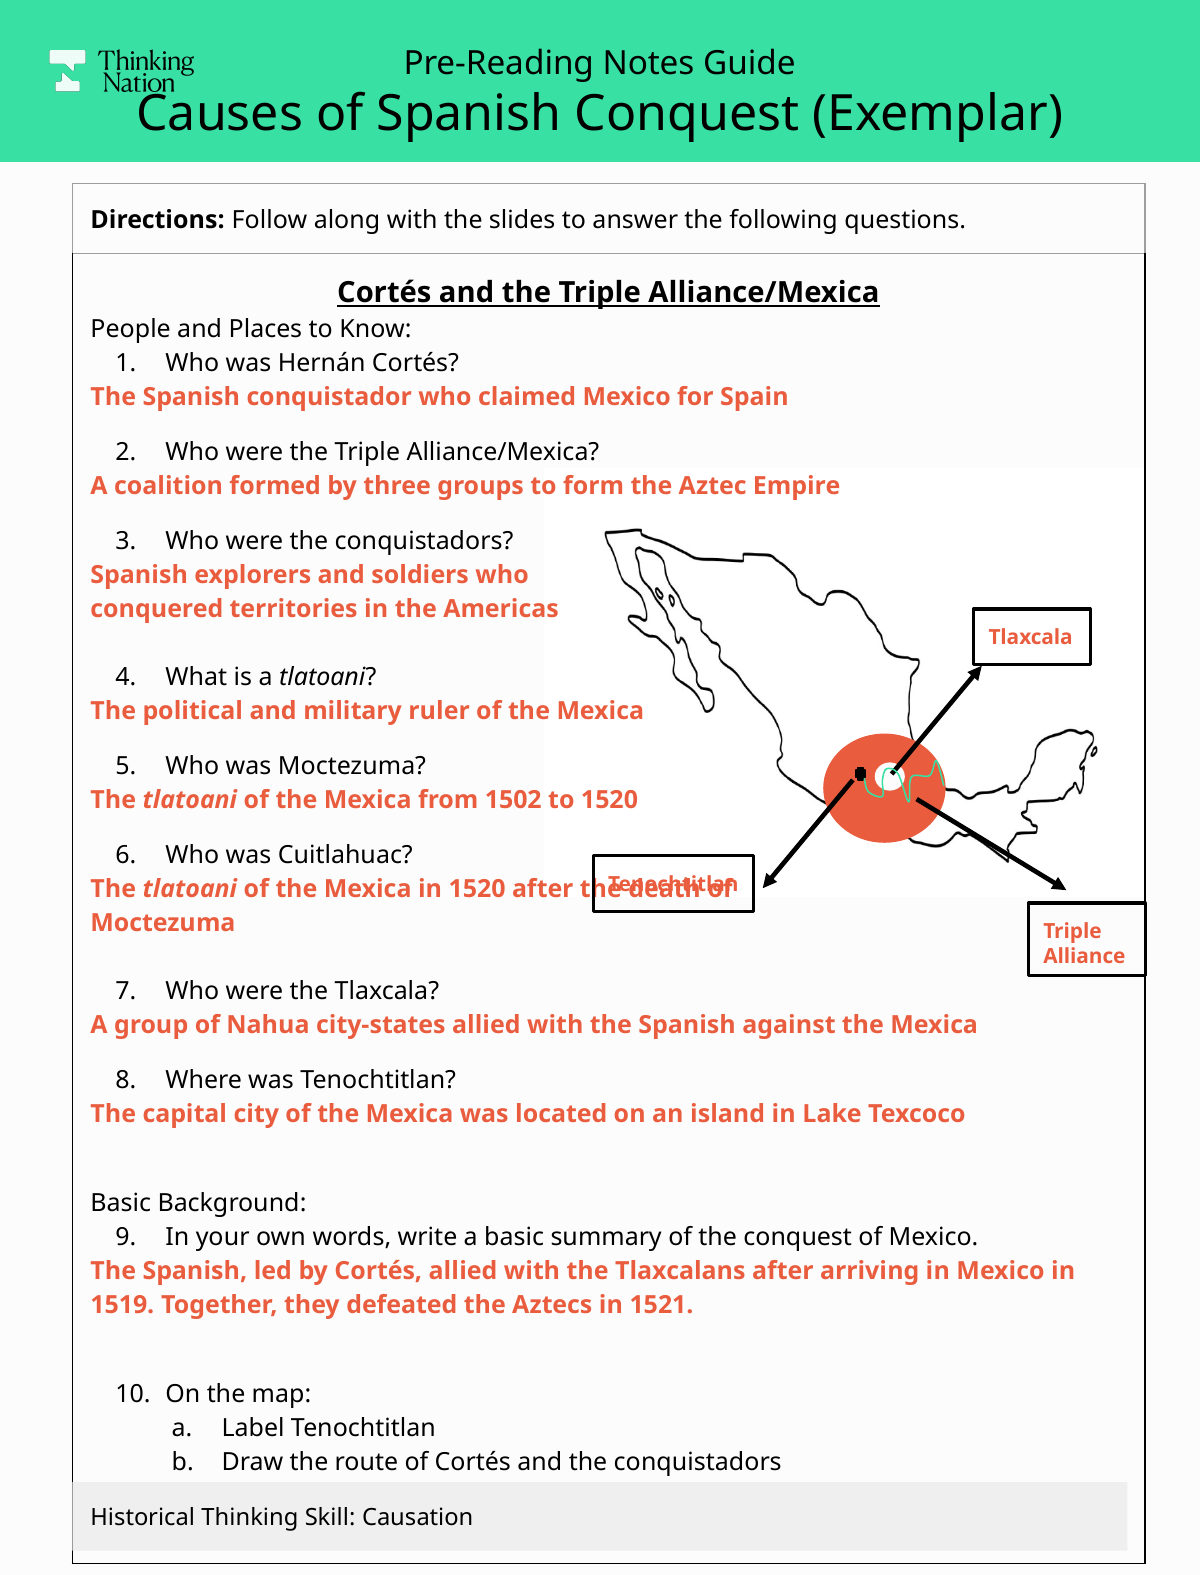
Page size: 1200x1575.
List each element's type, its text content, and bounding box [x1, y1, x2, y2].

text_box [762, 779, 854, 889]
picture [33, 35, 199, 105]
table_header Directions: Follow along with the slides to answer the following questions. [73, 184, 1144, 253]
text_box Tlaxcala [1064, 608, 1091, 665]
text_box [916, 798, 1067, 891]
text_box Triple Alliance [1064, 903, 1146, 976]
text_box Historical Thinking Skill: Causation [72, 1482, 1128, 1551]
table_cell Cortés and the Triple Alliance/Mexica People and Places to Know: Who was Hernán Cortés? The Spanish conquistador who claimed Mexico for Spain Who were the Triple Alliance/Mexica? A coalition formed by three groups to form the Aztec Empire Who were the conquistadors? Spanish explorers and soldiers who conquered territories in the Americas What is a tlatoani? The political and military ruler of the Mexica Who was Moctezuma? The tlatoani of the Mexica from 1502 to 1520 Who was Cuitlahuac? The tlatoani of the Mexica in 1520 after the death of Moctezuma Who were the Tlaxcala? A group of Nahua city-states allied with the Spanish against the Mexica Where was Tenochtitlan? The capital city of the Mexica was located on an island in Lake Texcoco Basic Background: In your own words, write a basic summary of the conquest of Mexico. The Spanish, led by Cortés, allied with the Tlaxcalans after arriving in Mexico in 1519. Together, they defeated the Aztecs in 1521. On the map: Label Tenochtitlan Draw the route of Cortés and the conquistadors Color the boundaries of the Triple Alliance Label the area controlled by the Tlaxcalans [73, 254, 1144, 1563]
text_box Pre-Reading Notes Guide Causes of Spanish Conquest (Exemplar) [0, 0, 1200, 162]
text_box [891, 665, 982, 775]
text_box Tenochtitlan [593, 855, 624, 912]
picture [629, 381, 1059, 984]
